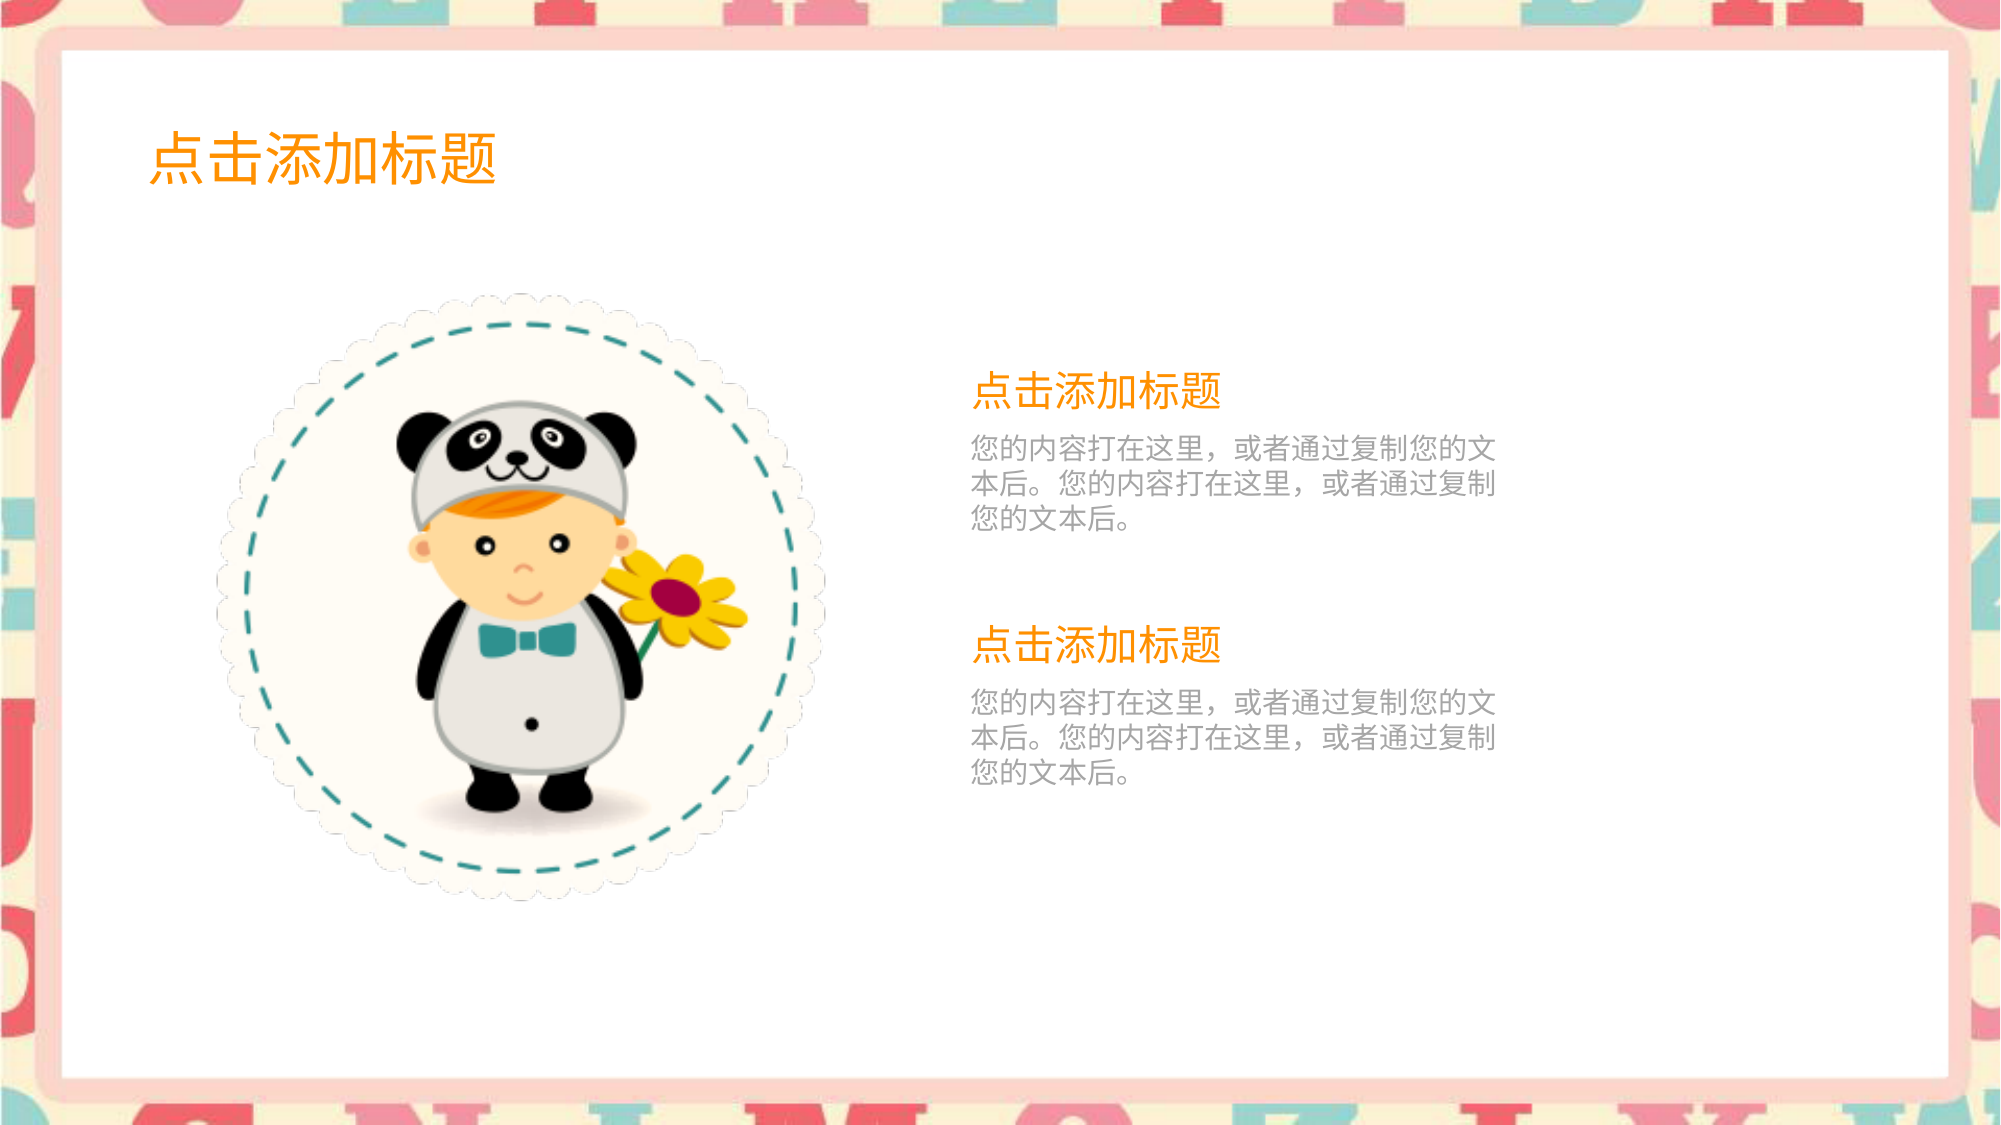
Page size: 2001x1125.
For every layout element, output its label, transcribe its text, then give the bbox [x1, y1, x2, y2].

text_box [955, 357, 1525, 580]
text_box 点击添加标题 [133, 114, 713, 200]
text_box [955, 611, 1525, 834]
picture [0, 0, 2001, 1125]
